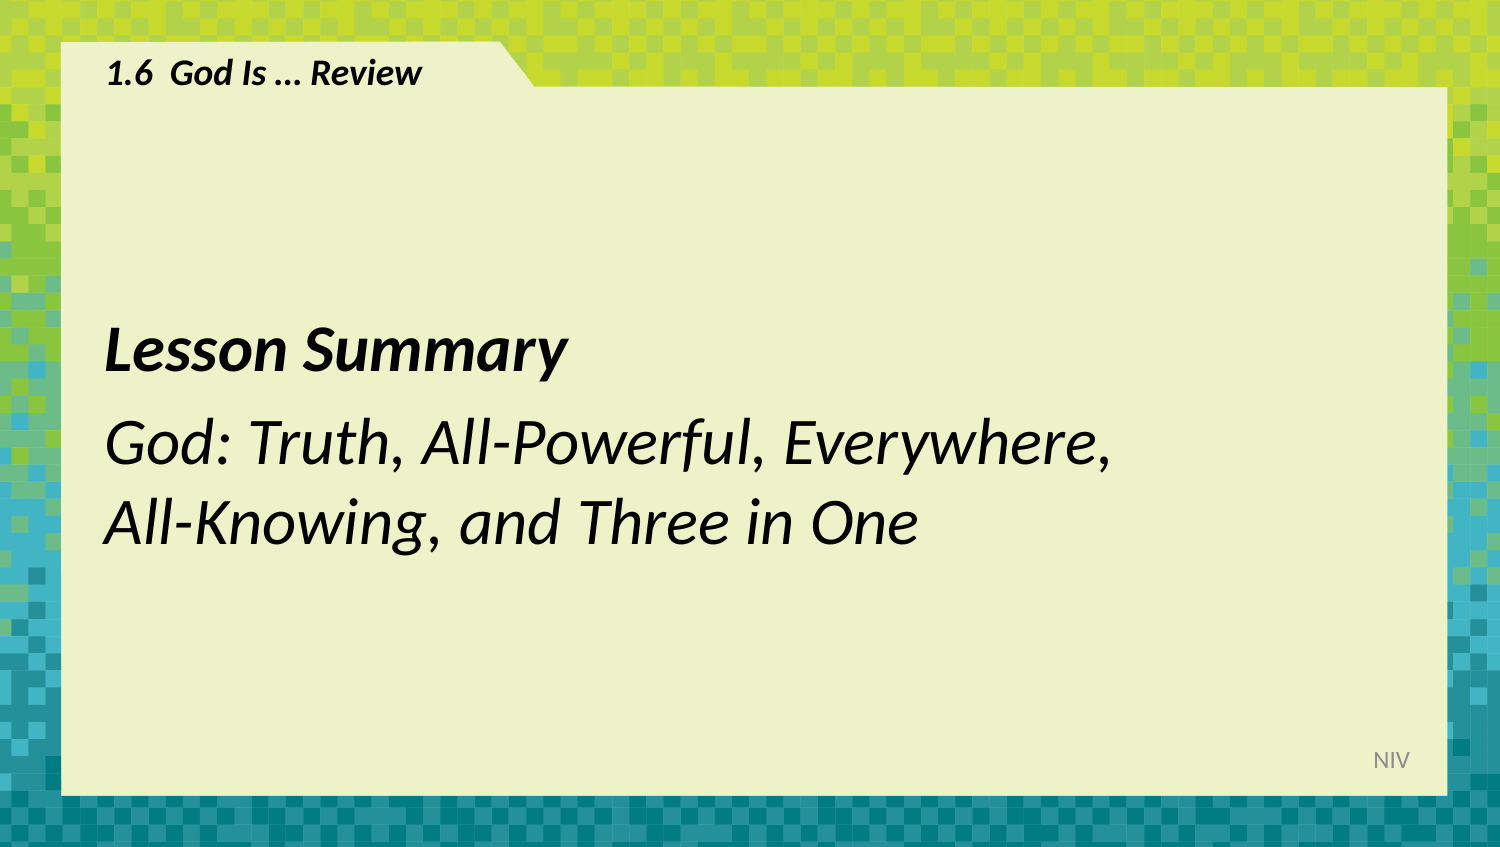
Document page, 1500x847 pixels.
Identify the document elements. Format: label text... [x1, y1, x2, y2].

title 1.6 God Is … Review [89, 33, 1420, 108]
footer NIV [950, 736, 1425, 782]
list Lesson Summary God: Truth, All-Powerful, Everywhere, All-Knowing, and Three in One [89, 141, 1403, 722]
picture [0, 0, 1500, 847]
